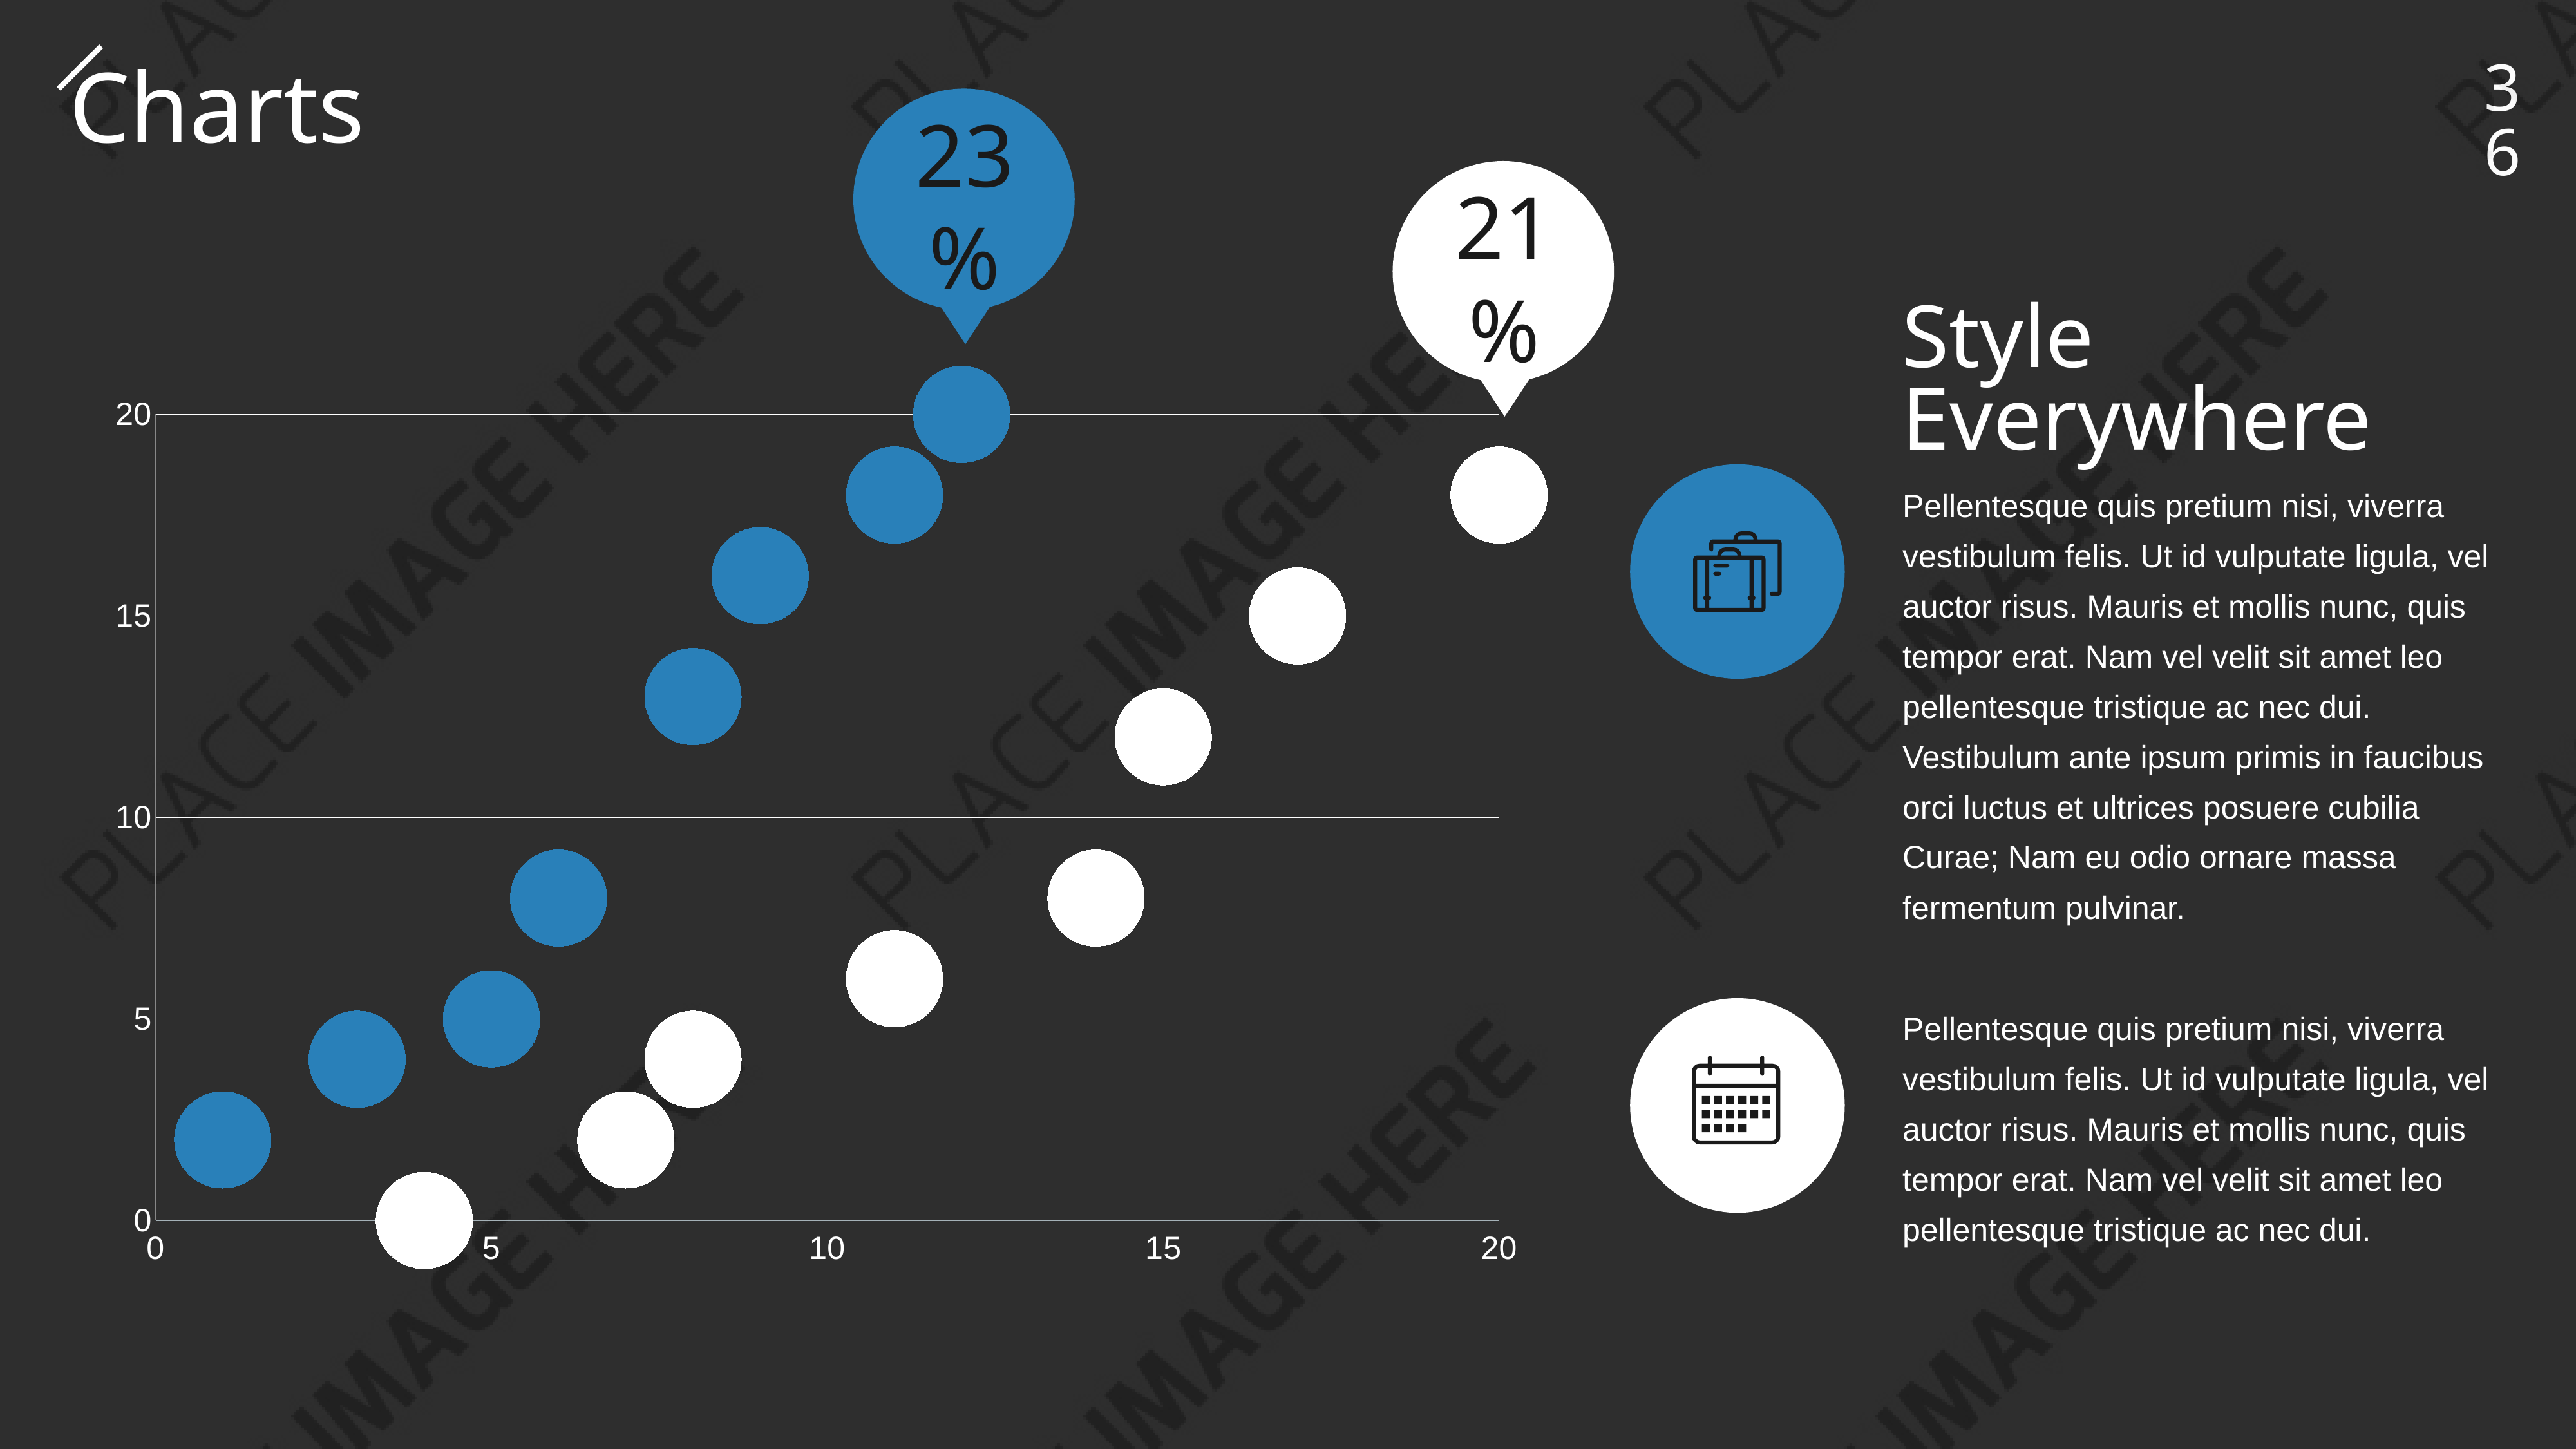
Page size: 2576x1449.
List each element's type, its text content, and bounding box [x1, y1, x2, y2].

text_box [1392, 160, 1615, 417]
text_box [0, 0, 2576, 1449]
text_box [1644, 464, 1845, 679]
text_box Charts [69, 46, 365, 162]
chart [56, 362, 1643, 1280]
text_box Pellentesque quis pretium nisi, viverra vestibulum felis. Ut id vulputate ligula, vel auctor risus. Mauris et mollis nunc, quis tempor erat. Nam vel velit sit amet leo pellentesque tristique ac nec dui. [1902, 996, 2501, 1236]
text_box [1693, 547, 1766, 612]
text_box Pellentesque quis pretium nisi, viverra vestibulum felis. Ut id vulputate ligula, vel auctor risus. Mauris et mollis nunc, quis tempor erat. Nam vel velit sit amet leo pellentesque tristique ac nec dui. Vestibulum ante ipsum primis in faucibus orci luctus et ultrices posuere cubilia Curae; Nam eu odio ornare massa fermentum pulvinar. [1902, 473, 2501, 914]
text_box [1709, 531, 1782, 596]
text_box Style Everywhere [1902, 341, 2482, 427]
text_box [1692, 1056, 1781, 1145]
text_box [853, 88, 1075, 345]
text_box [1644, 998, 1845, 1213]
